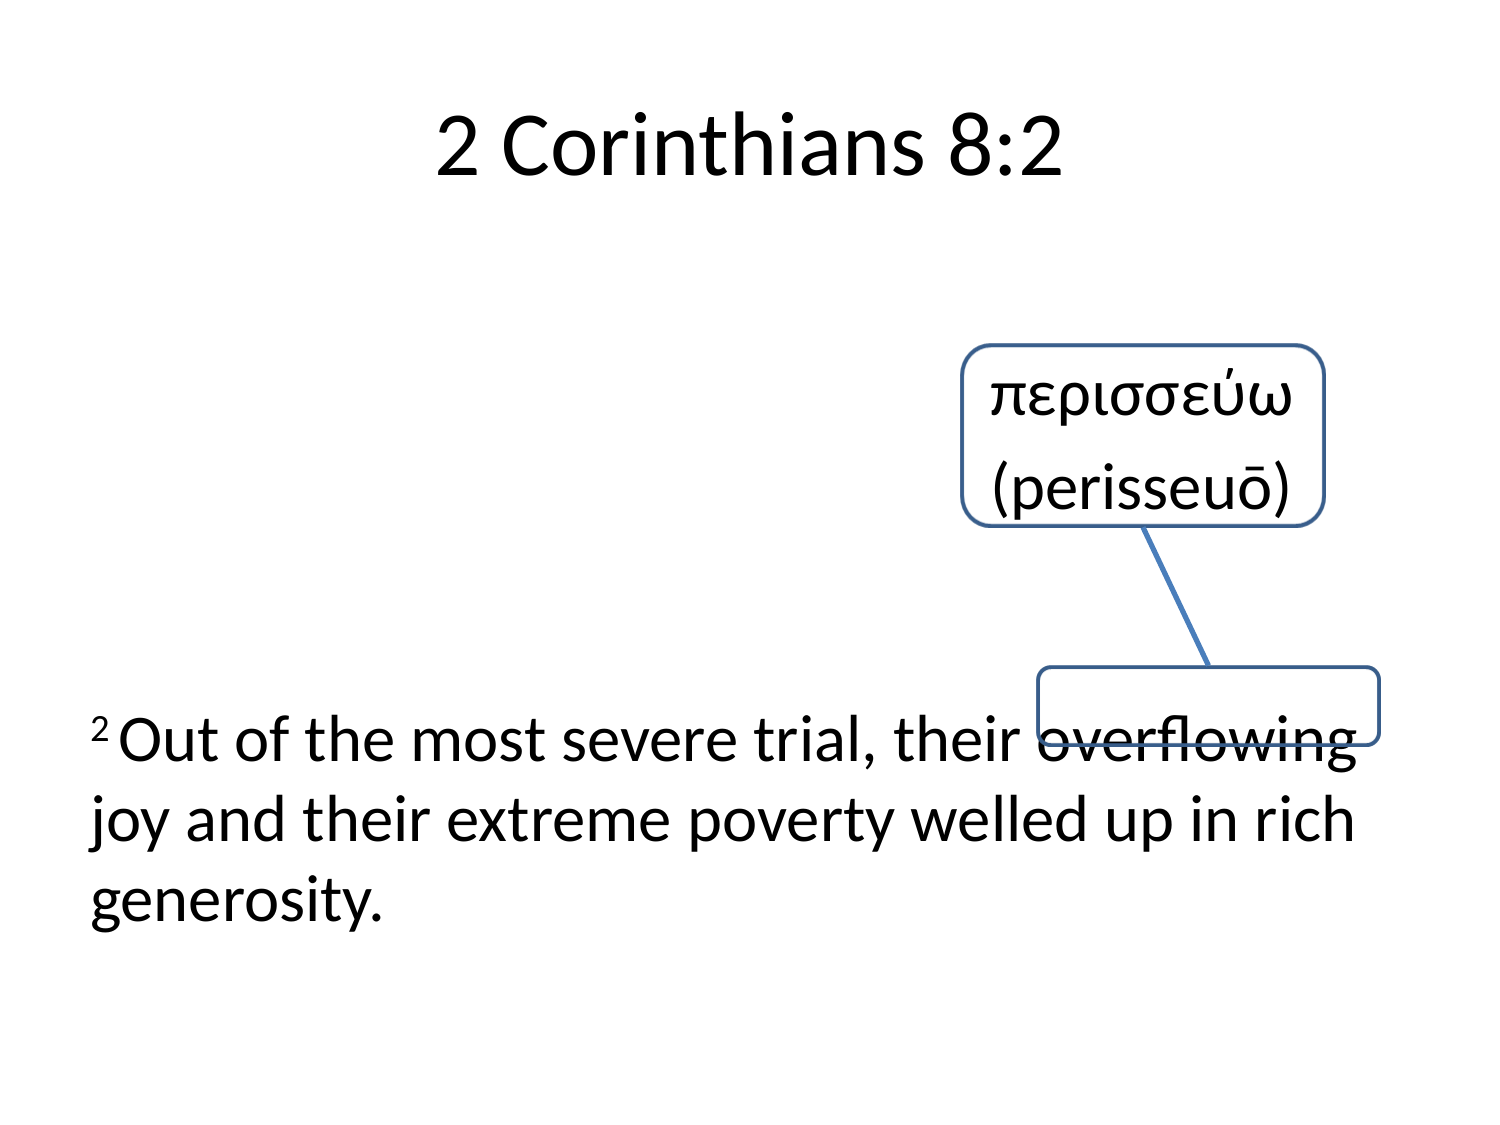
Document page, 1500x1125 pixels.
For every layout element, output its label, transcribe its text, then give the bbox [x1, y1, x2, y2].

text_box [1142, 527, 1209, 666]
list περισσεύω (perisseuō) 2 Out of the most severe trial, their overflowing joy and their extreme poverty welled up in rich generosity. [75, 262, 1425, 1005]
picture [1036, 665, 1381, 747]
title 2 Corinthians 8:2 [75, 45, 1425, 233]
picture [960, 342, 1326, 528]
